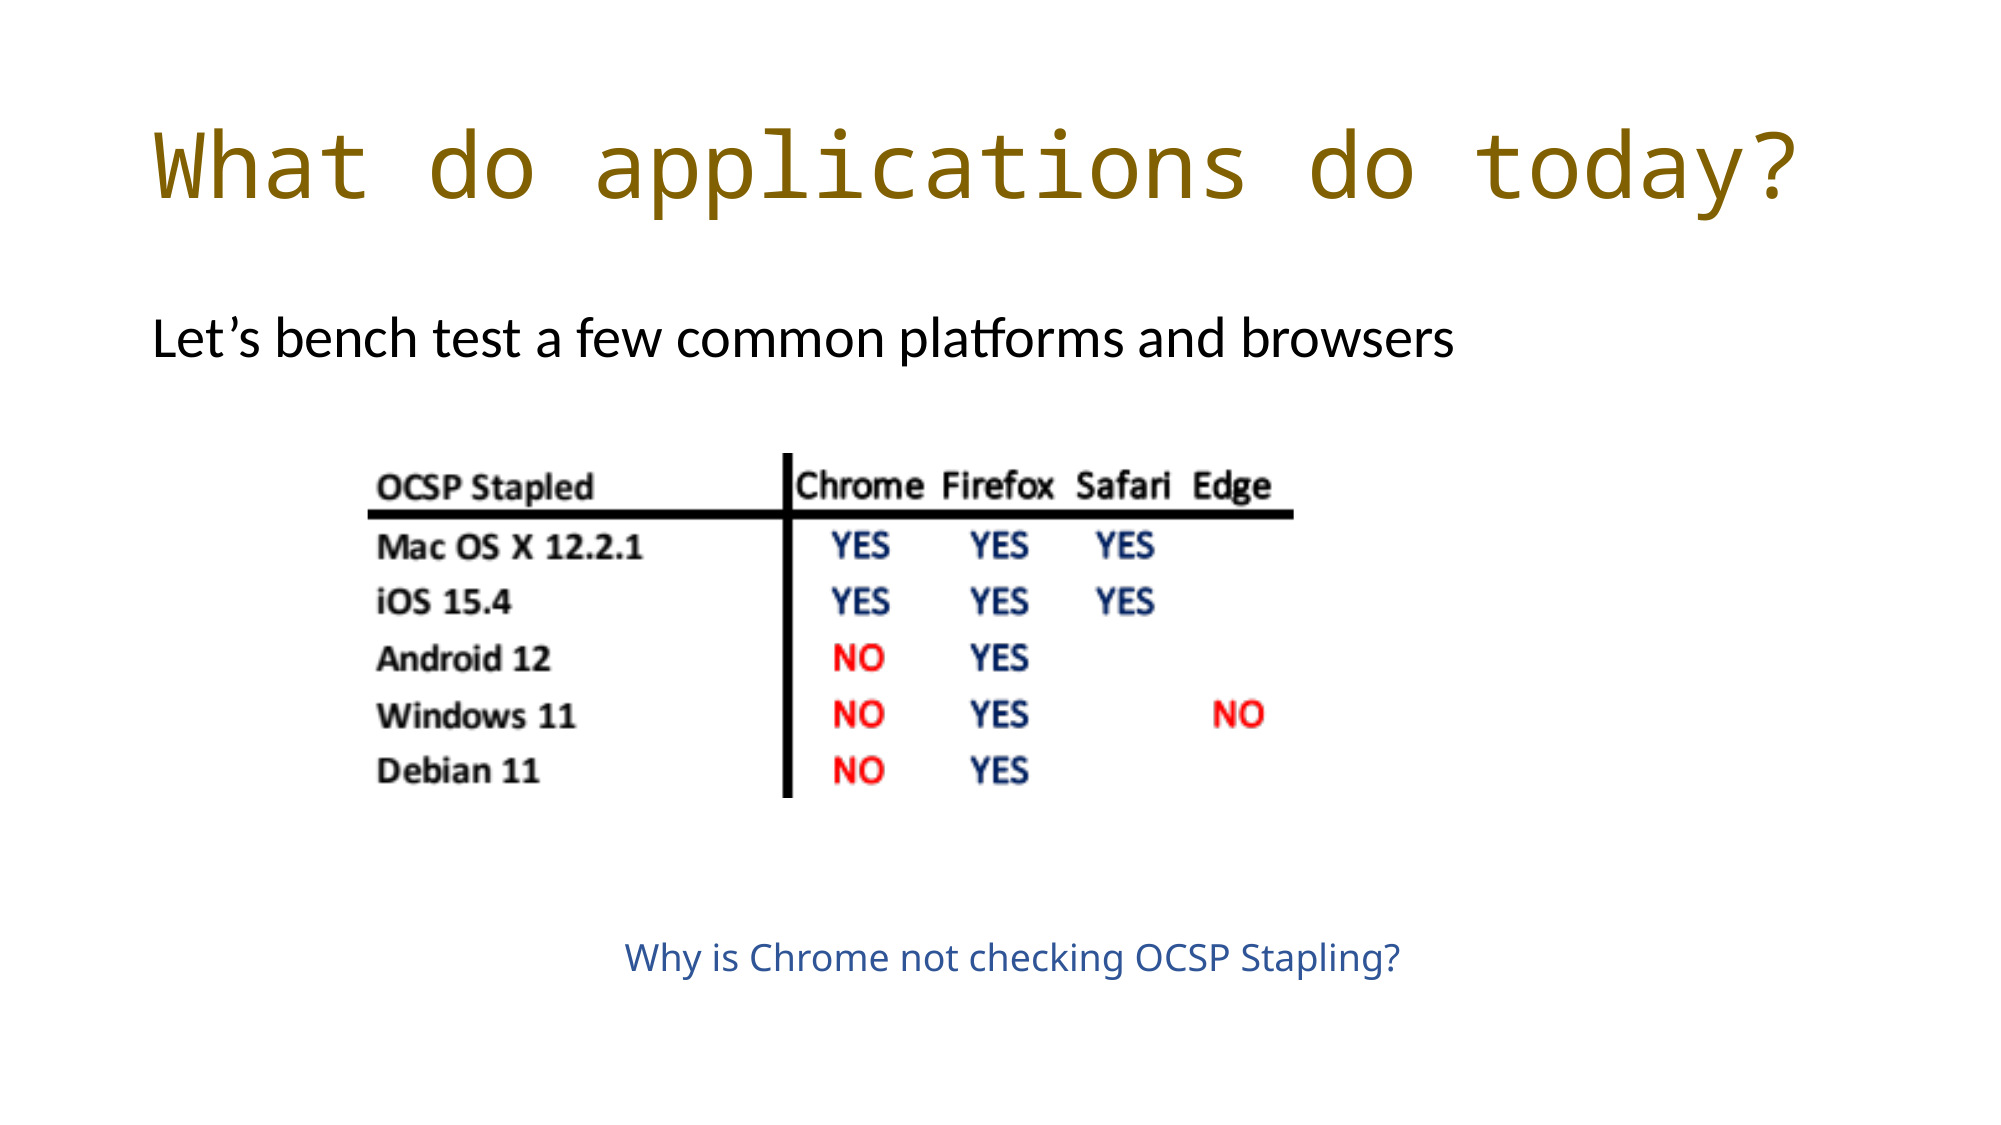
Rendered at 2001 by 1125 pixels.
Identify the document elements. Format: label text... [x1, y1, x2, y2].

title What do applications do today? [137, 59, 1863, 278]
list Let’s bench test a few common platforms and browsers [137, 299, 1863, 1014]
picture [367, 453, 1294, 798]
text_box Why is Chrome not checking OCSP Stapling? [609, 926, 1853, 987]
